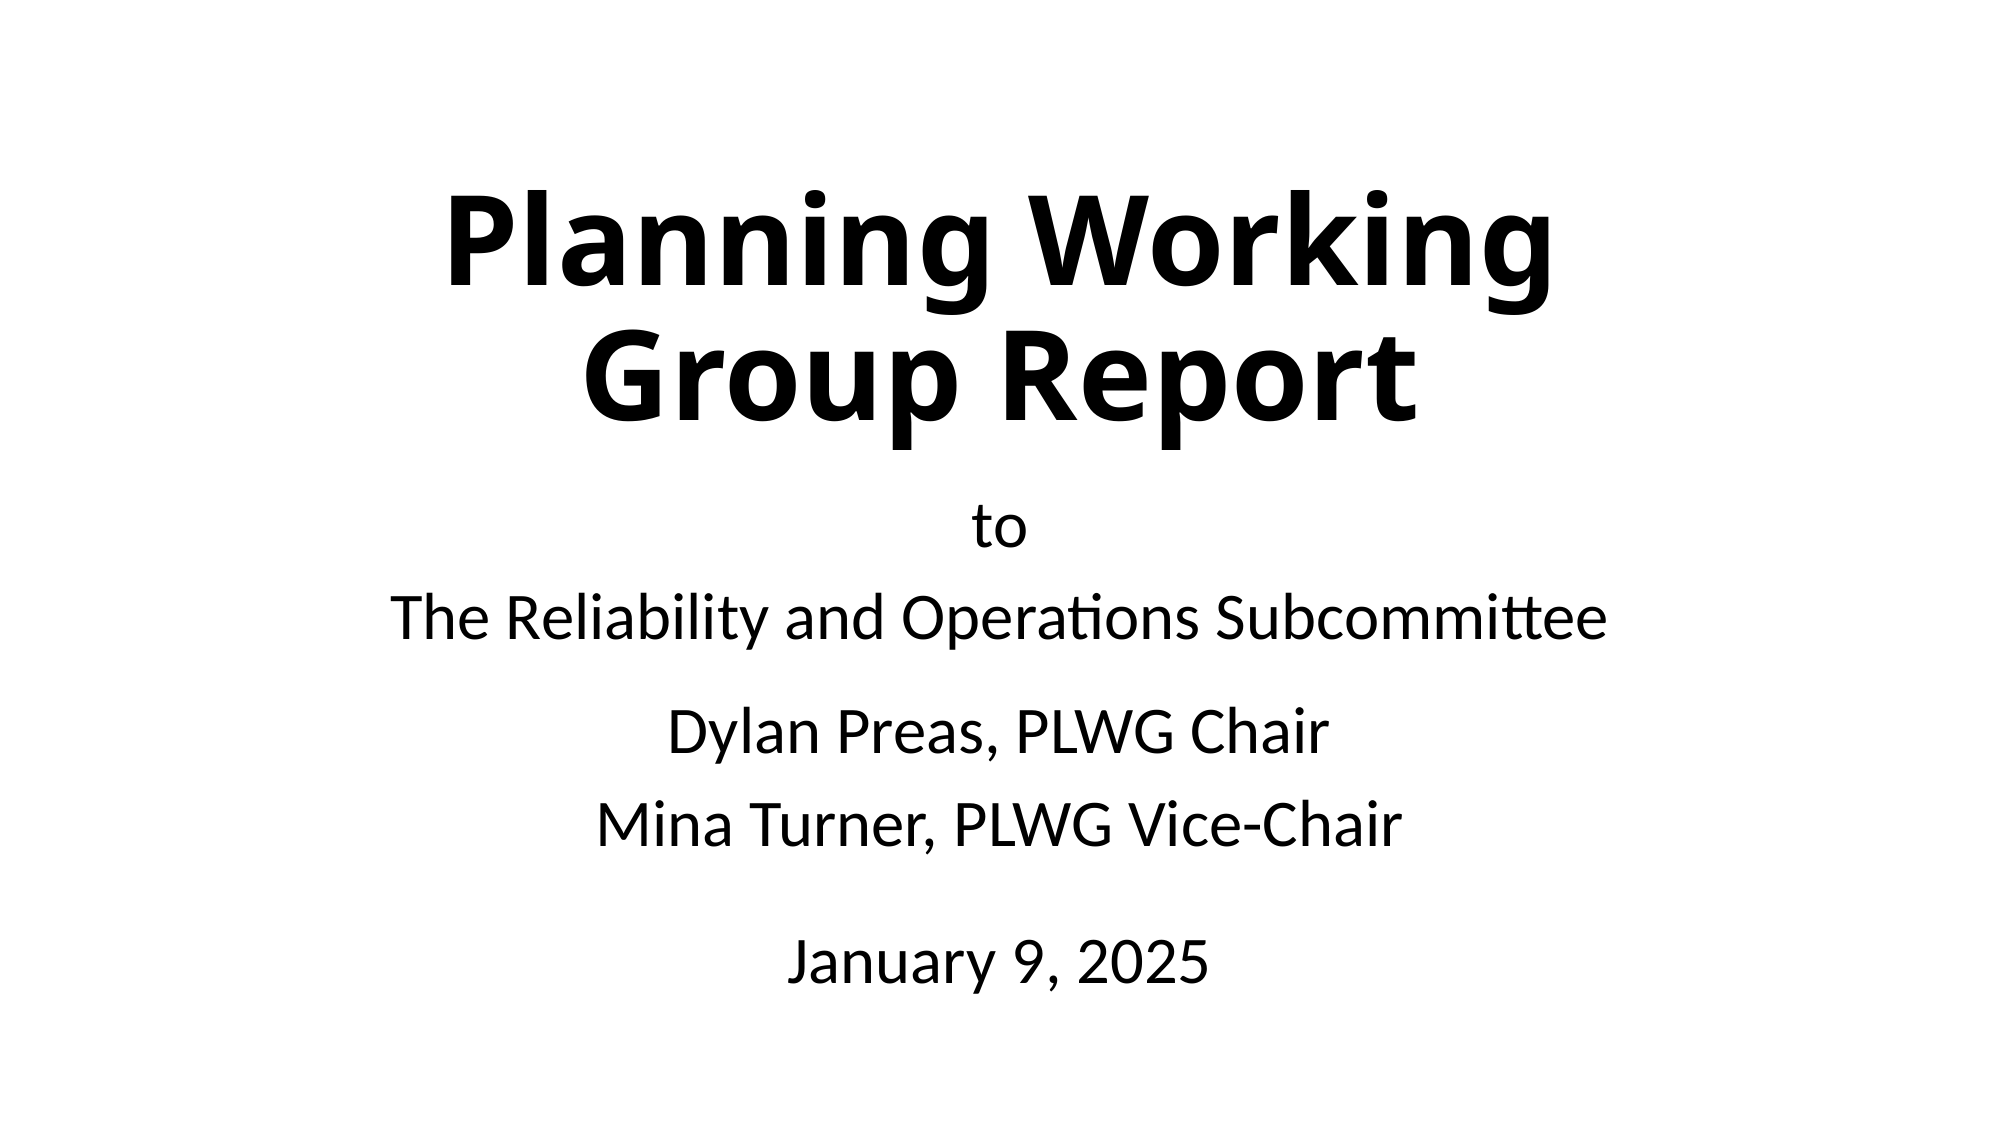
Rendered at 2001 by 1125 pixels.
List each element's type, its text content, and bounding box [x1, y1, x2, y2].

title Planning Working Group Report [249, 121, 1750, 456]
subtitle to The Reliability and Operations Subcommittee Dylan Preas, PLWG Chair Mina Turner, PLWG Vice-Chair January 9, 2025 [249, 482, 1750, 957]
